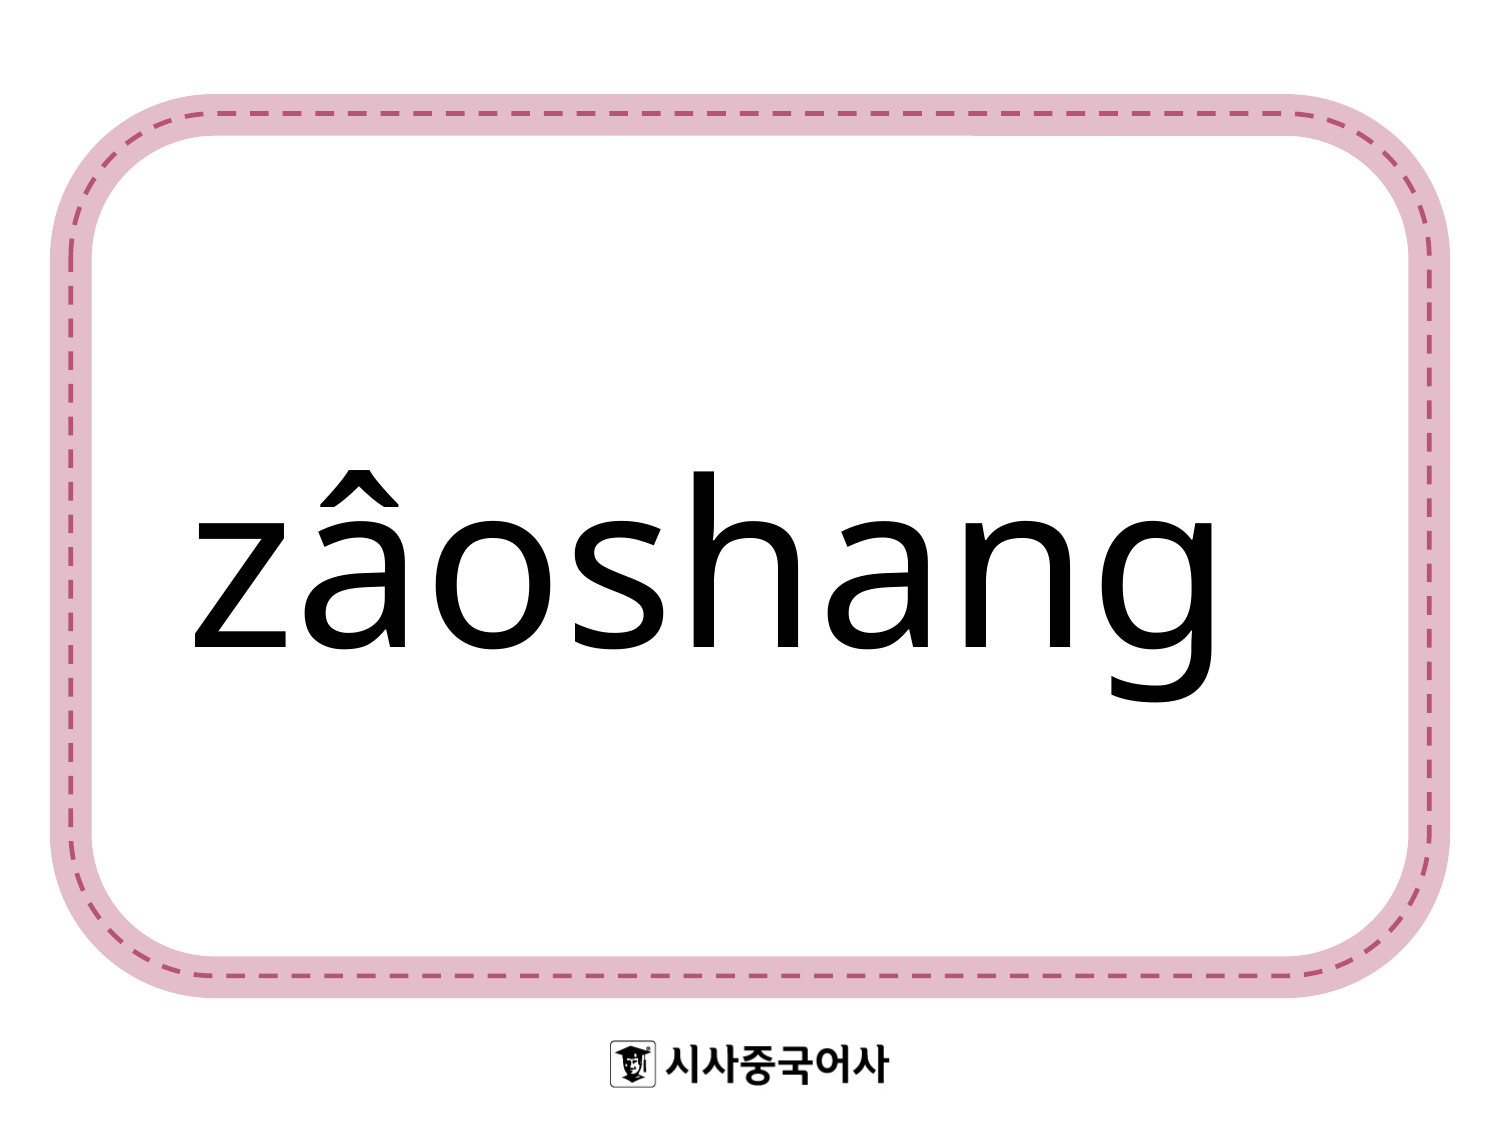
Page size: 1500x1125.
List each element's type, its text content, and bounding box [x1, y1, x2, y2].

picture [602, 1034, 898, 1094]
text_box zâoshang [145, 189, 1354, 853]
